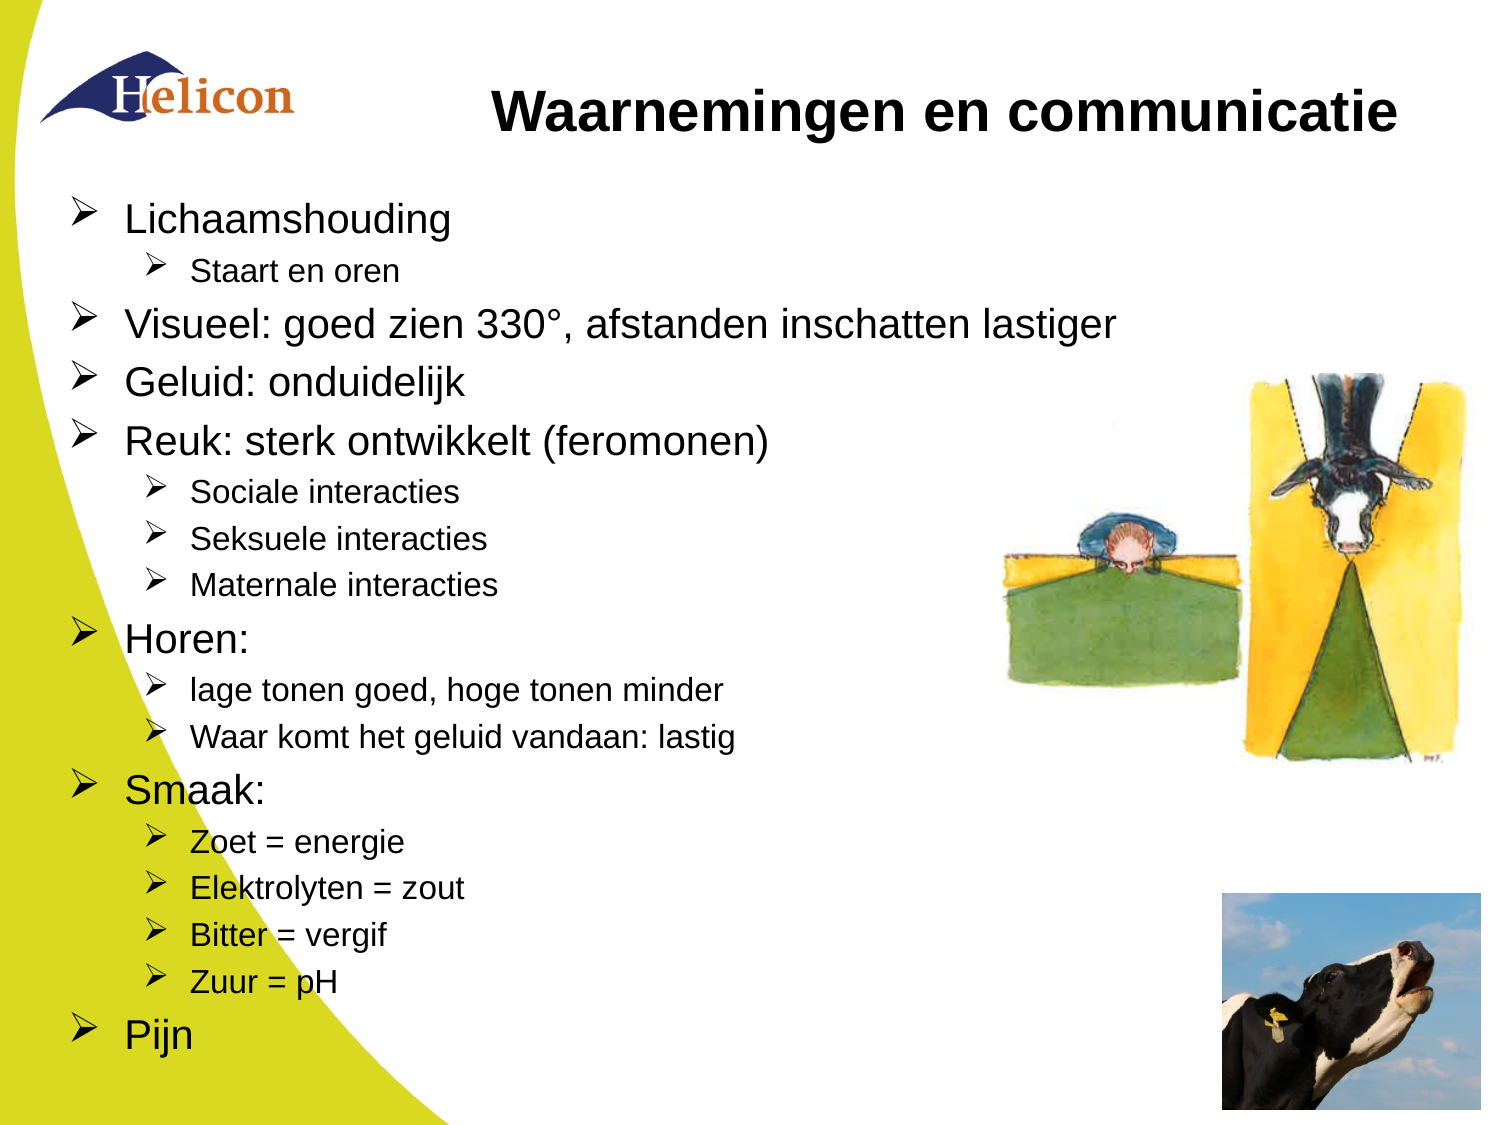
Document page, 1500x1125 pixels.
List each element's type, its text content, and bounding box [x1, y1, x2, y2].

title Waarnemingen en communicatie [324, 54, 1415, 161]
list Lichaamshouding Staart en oren Visueel: goed zien 330°, afstanden inschatten lastiger Geluid: onduidelijk Reuk: sterk ontwikkelt (feromonen) Sociale interacties Seksuele interacties Maternale interacties Horen: lage tonen goed, hoge tonen minder Waar komt het geluid vandaan: lastig Smaak: Zoet = energie Elektrolyten = zout Bitter = vergif Zuur = pH Pijn [53, 184, 1366, 1110]
picture [0, 0, 1500, 1125]
